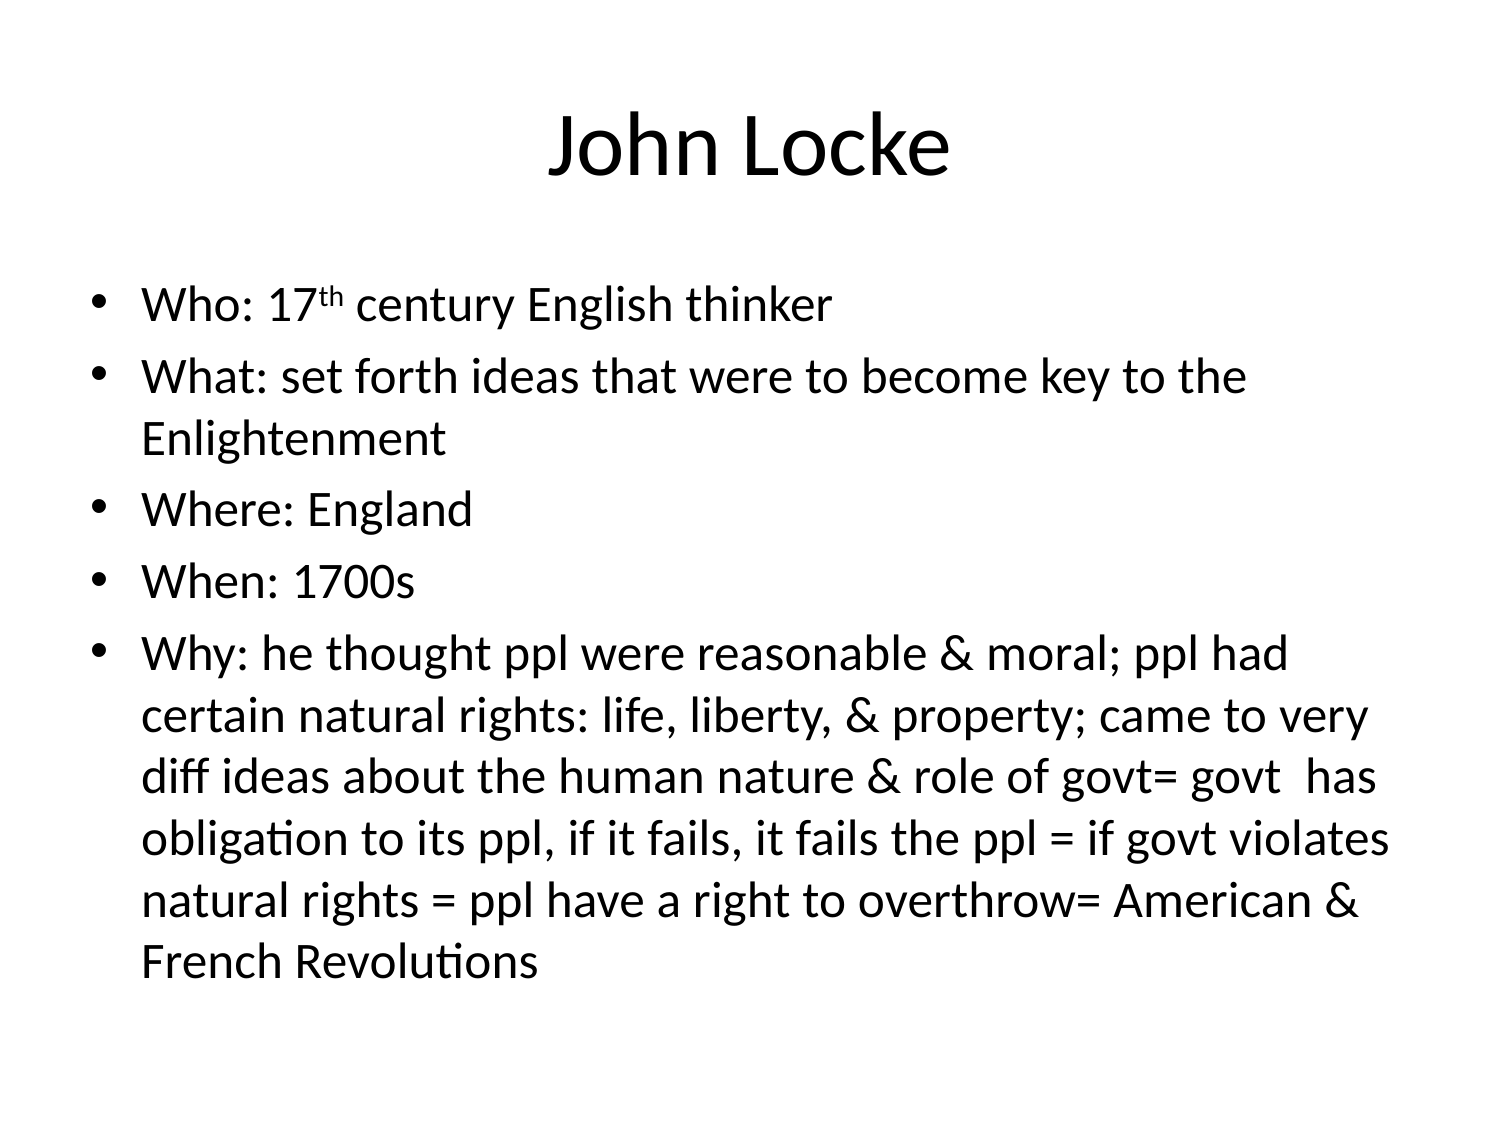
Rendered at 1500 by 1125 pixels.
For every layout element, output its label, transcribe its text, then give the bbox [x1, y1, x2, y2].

title John Locke [75, 45, 1425, 233]
list Who: 17th century English thinker What: set forth ideas that were to become key to the Enlightenment Where: England When: 1700s Why: he thought ppl were reasonable & moral; ppl had certain natural rights: life, liberty, & property; came to very diff ideas about the human nature & role of govt= govt has obligation to its ppl, if it fails, it fails the ppl = if govt violates natural rights = ppl have a right to overthrow= American & French Revolutions [75, 262, 1425, 1005]
